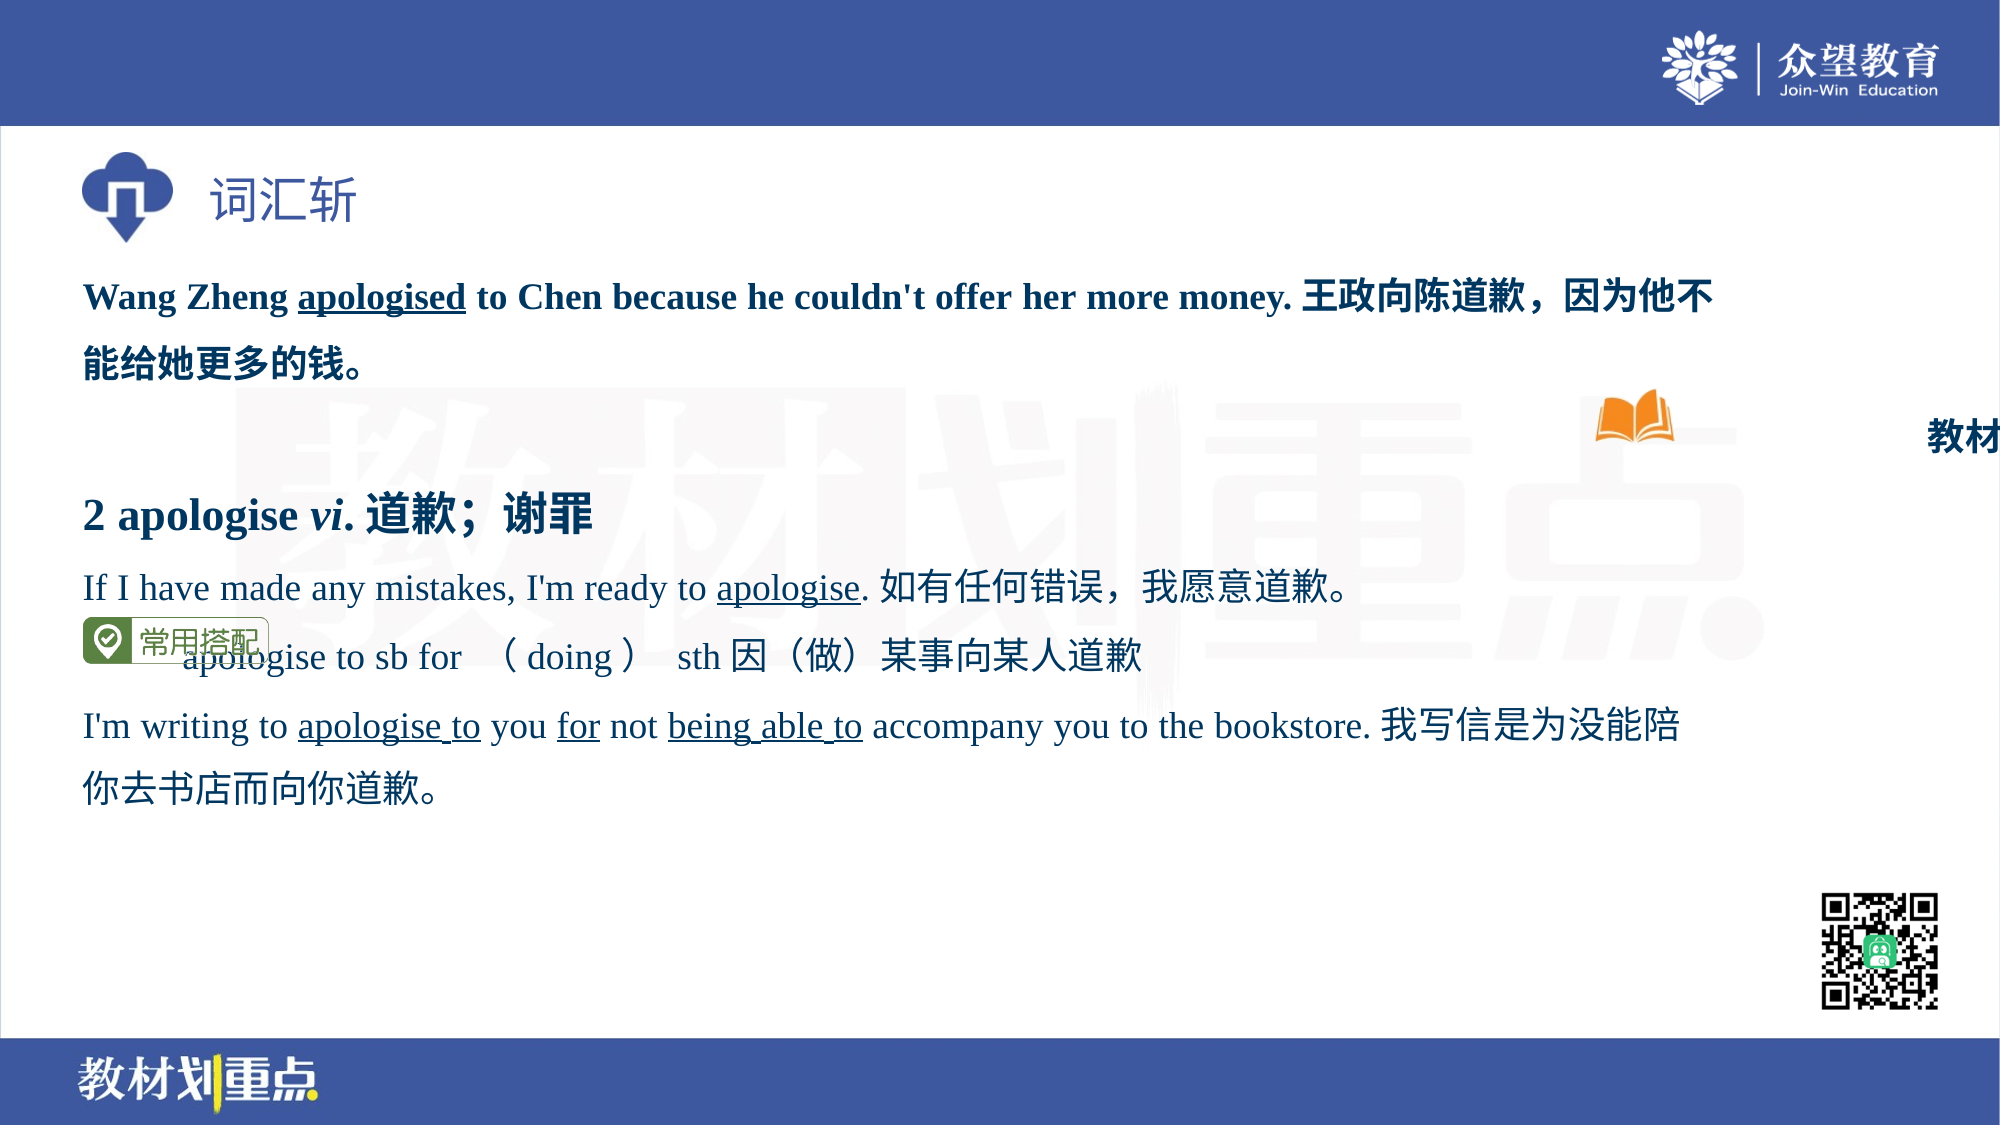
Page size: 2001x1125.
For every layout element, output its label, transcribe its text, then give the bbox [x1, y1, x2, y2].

text_box Wang Zheng apologised to Chen because he couldn't offer her more money.王政向陈道歉，因为他不 能给她更多的钱。 教材P50 [82, 248, 1817, 451]
text_box If I have made any mistakes, I'm ready to apologise.如有任何错误，我愿意道歉。 apologise to sb for （doing） sth因（做）某事向某人道歉 I'm writing to apologise to you for not being able to accompany you to the bookstore.我写信是为没能陪 你去书店而向你道歉。 [82, 539, 1817, 804]
text_box 2 apologise vi.道歉；谢罪 [82, 457, 1817, 539]
picture [0, 0, 2000, 1125]
